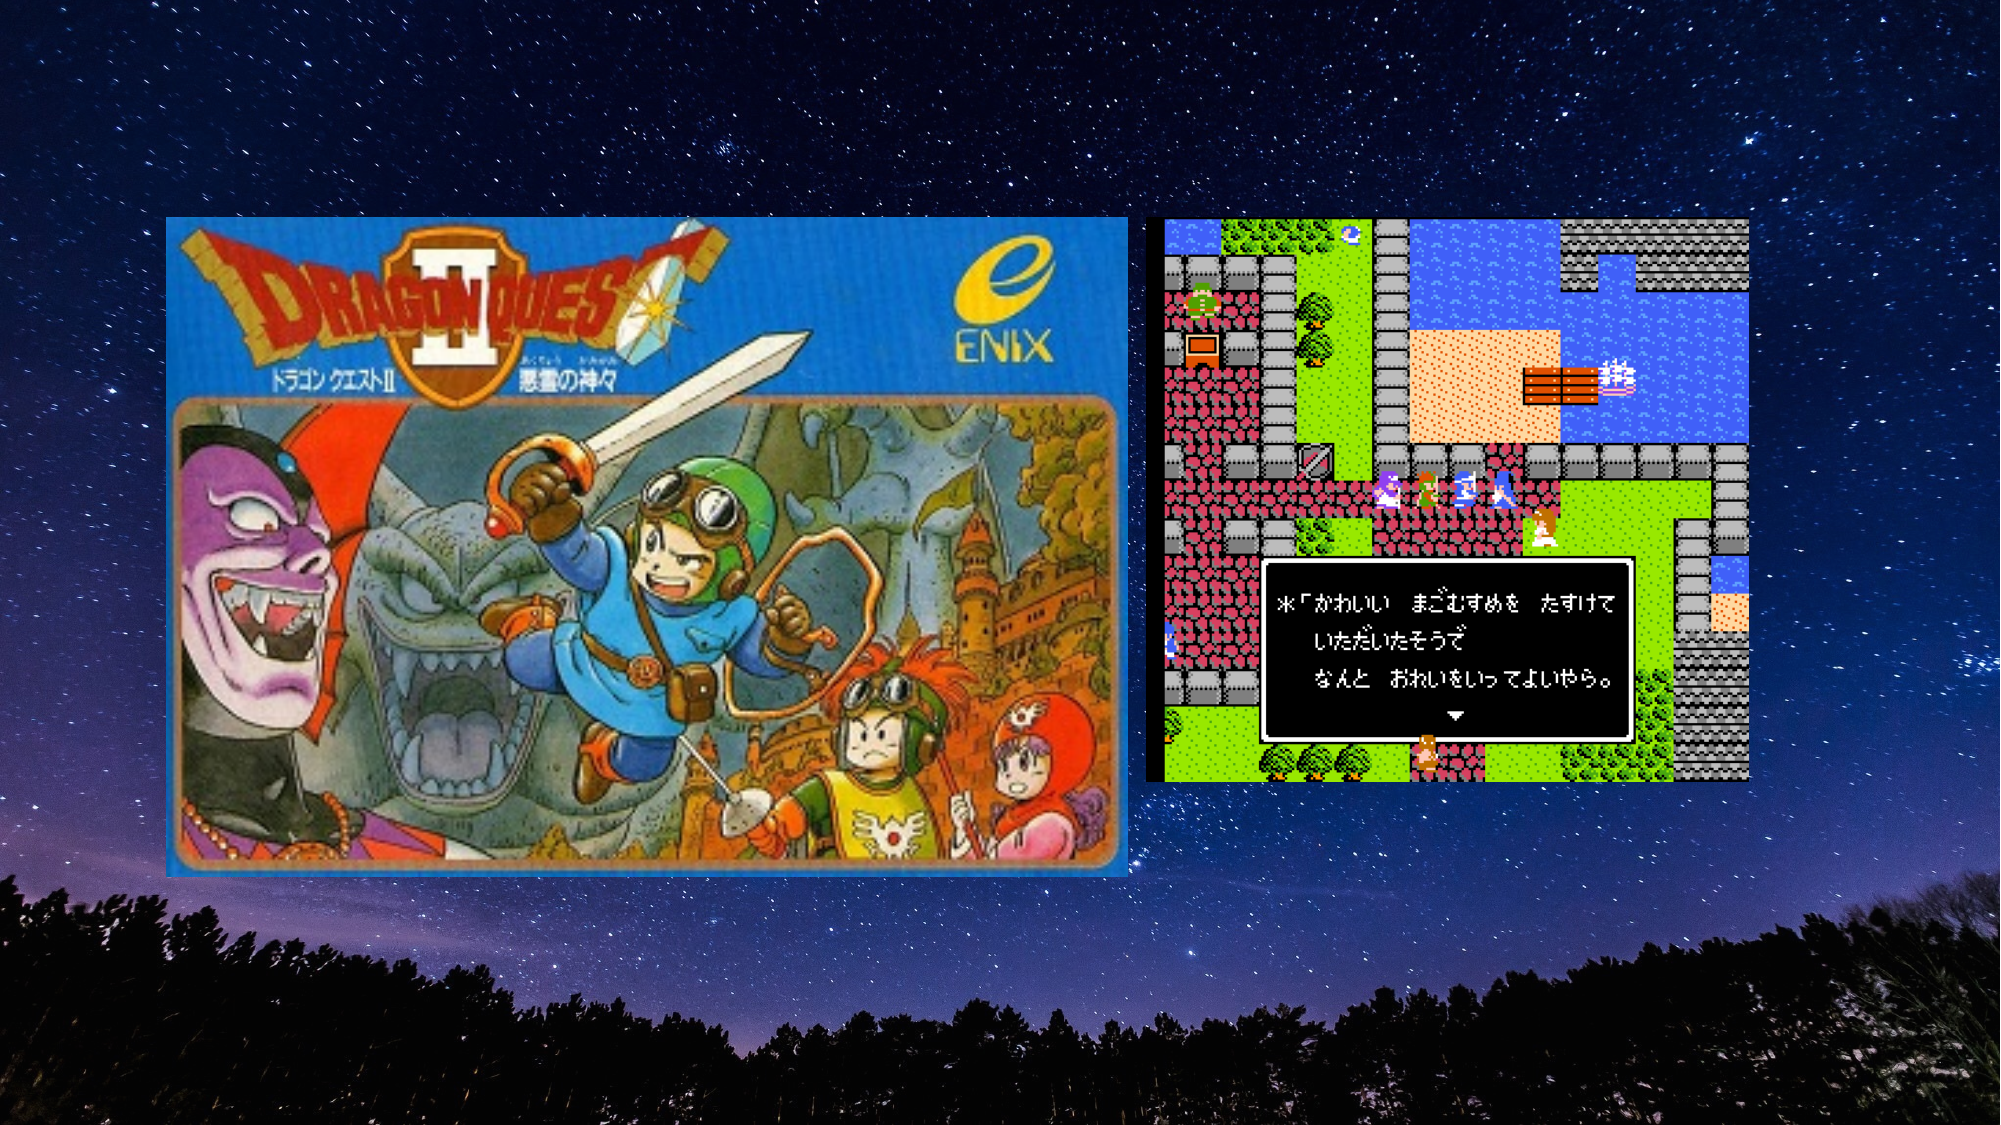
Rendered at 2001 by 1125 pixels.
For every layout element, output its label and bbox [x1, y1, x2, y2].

picture [0, 0, 2000, 1125]
list [165, 216, 1128, 877]
